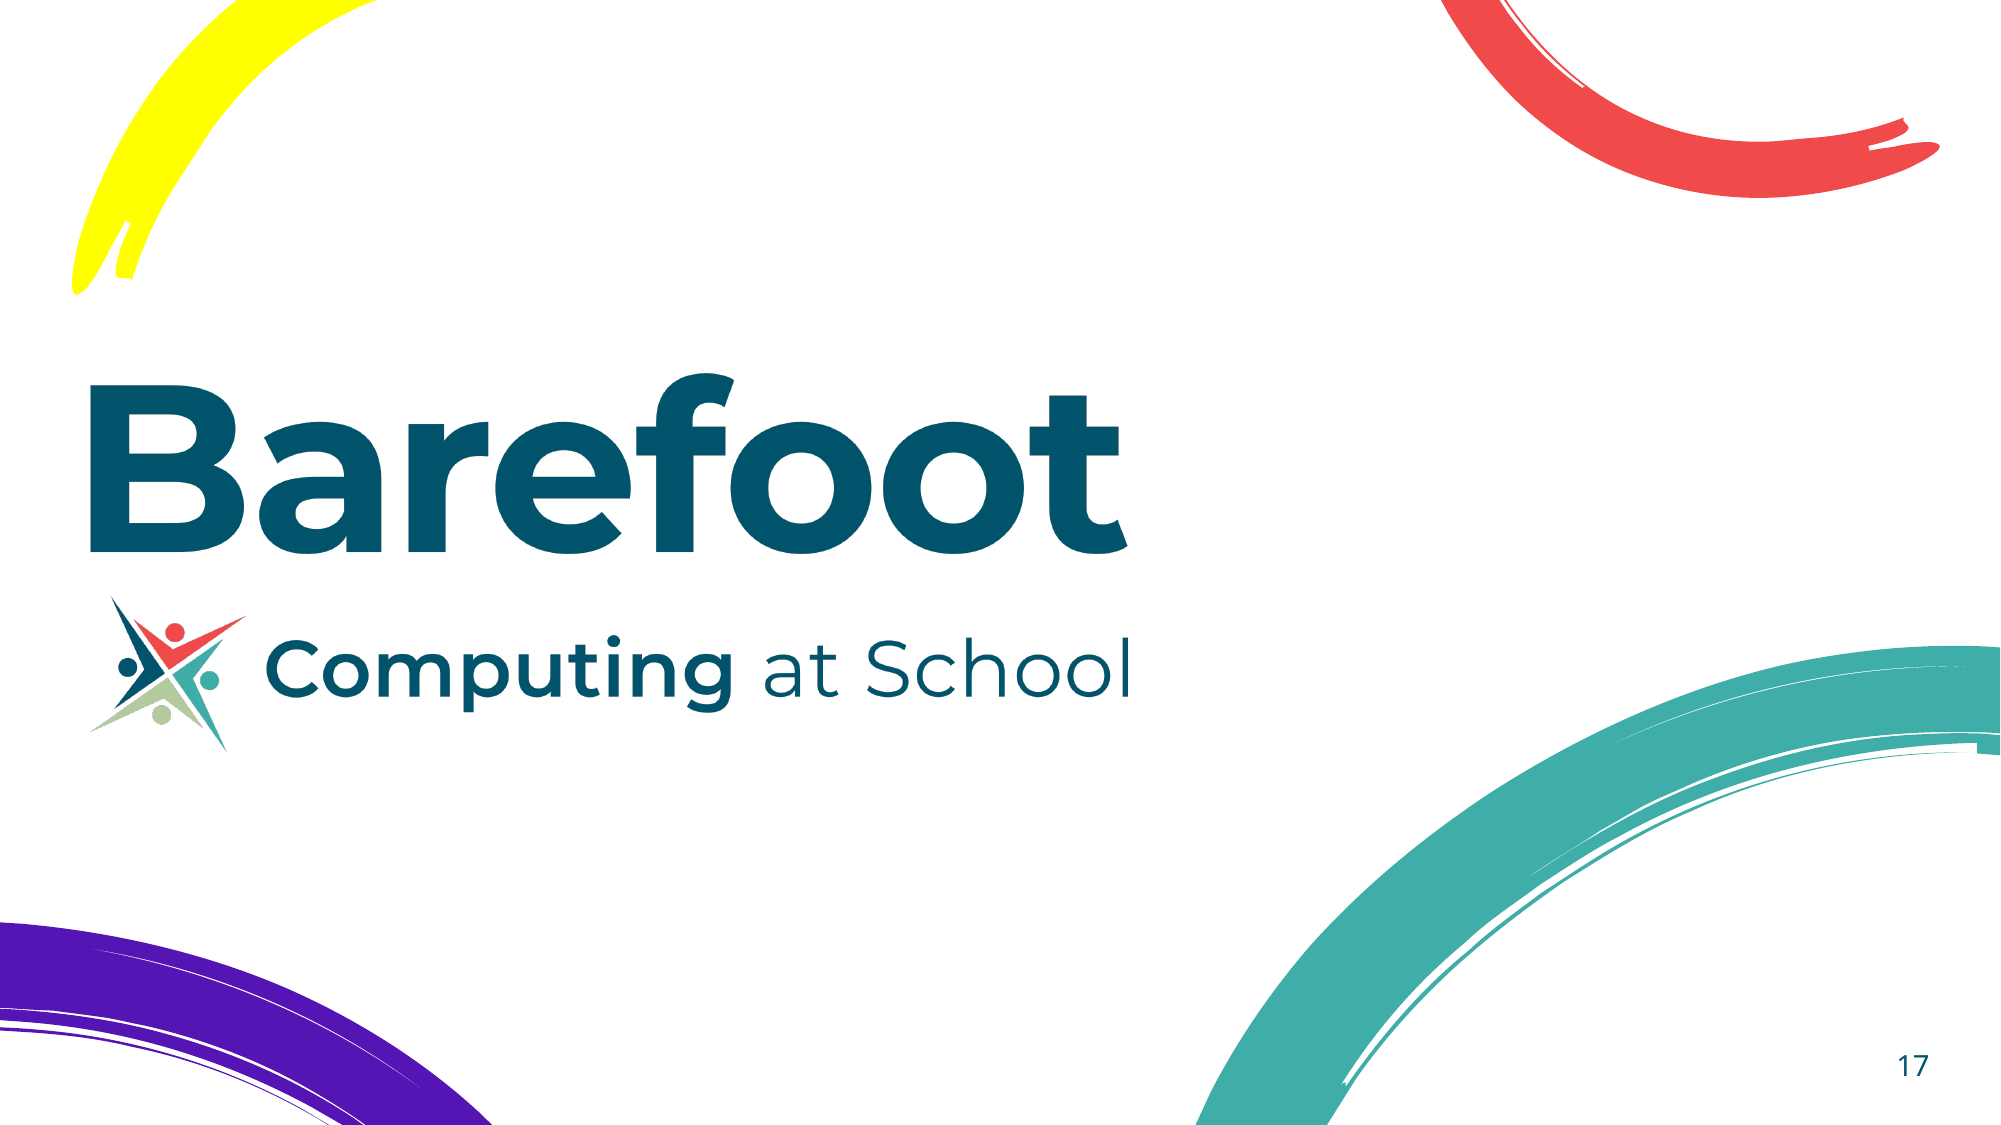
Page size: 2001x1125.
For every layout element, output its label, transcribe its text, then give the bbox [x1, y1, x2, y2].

picture [90, 373, 1128, 752]
picture [130, 415, 196, 453]
slide_number 17 [1673, 1037, 1945, 1097]
picture [130, 482, 205, 523]
